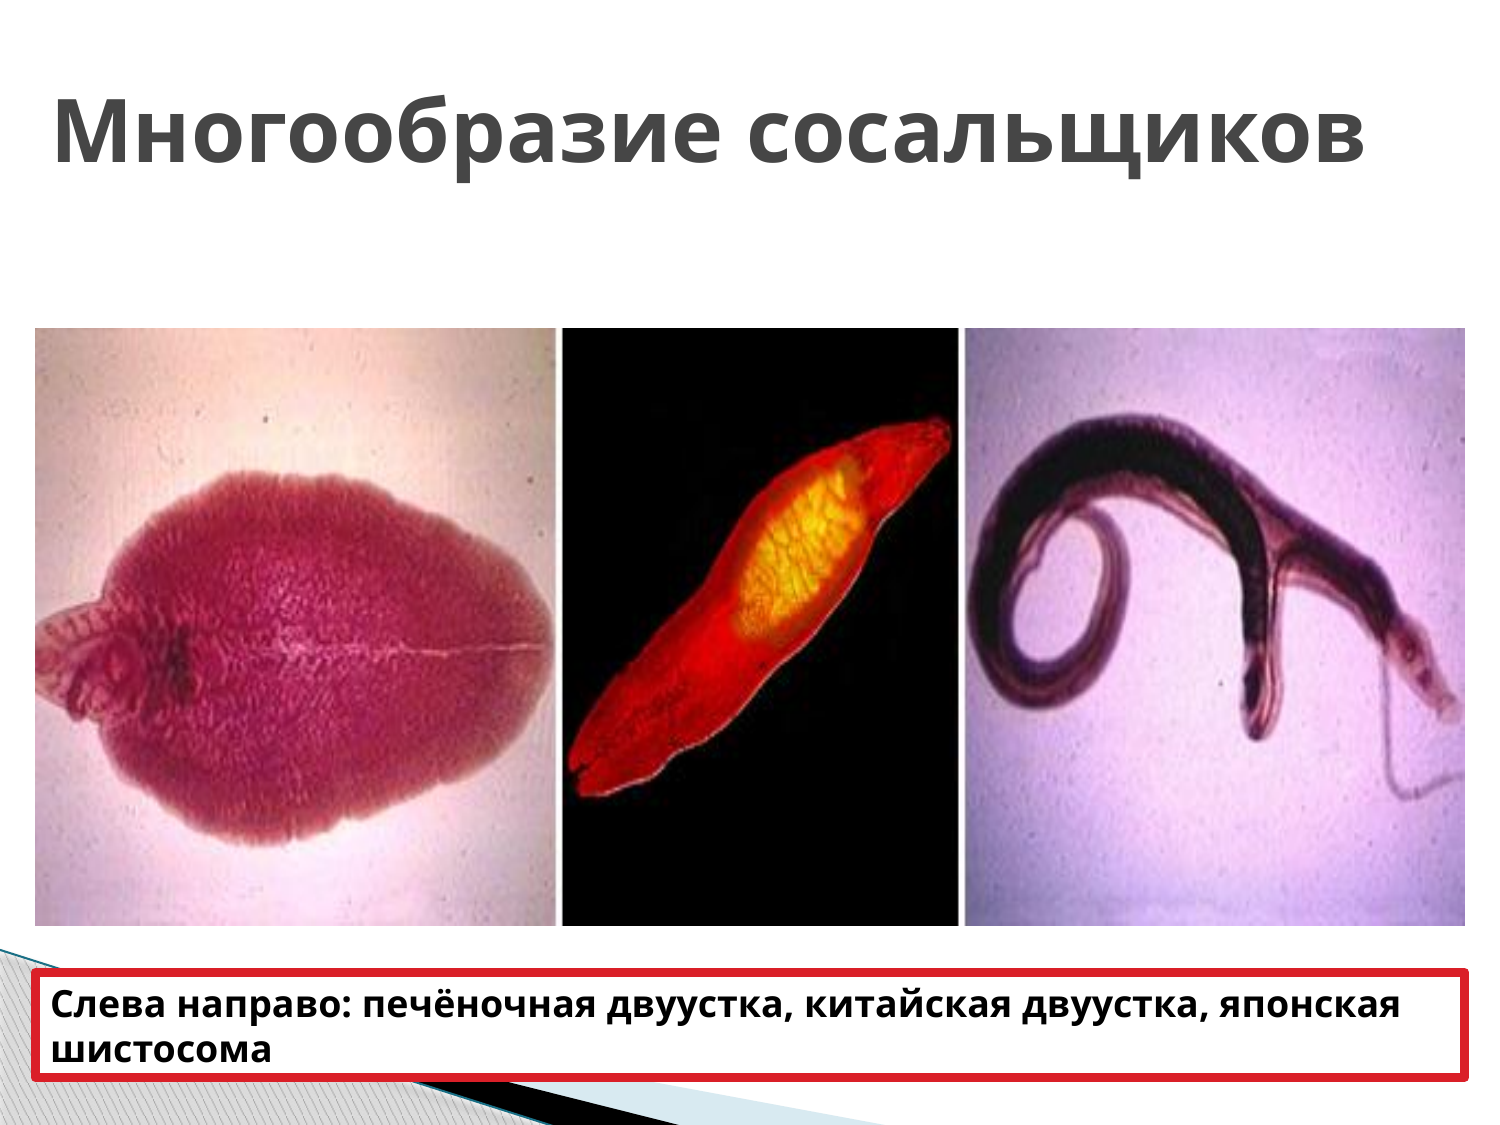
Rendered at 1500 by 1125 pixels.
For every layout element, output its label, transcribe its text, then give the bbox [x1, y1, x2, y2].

text_box Слева направо: печёночная двуустка, китайская двуустка, японская шистосома [31, 968, 1469, 1082]
title Многообразие сосальщиков [35, 55, 1465, 200]
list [34, 327, 1466, 926]
